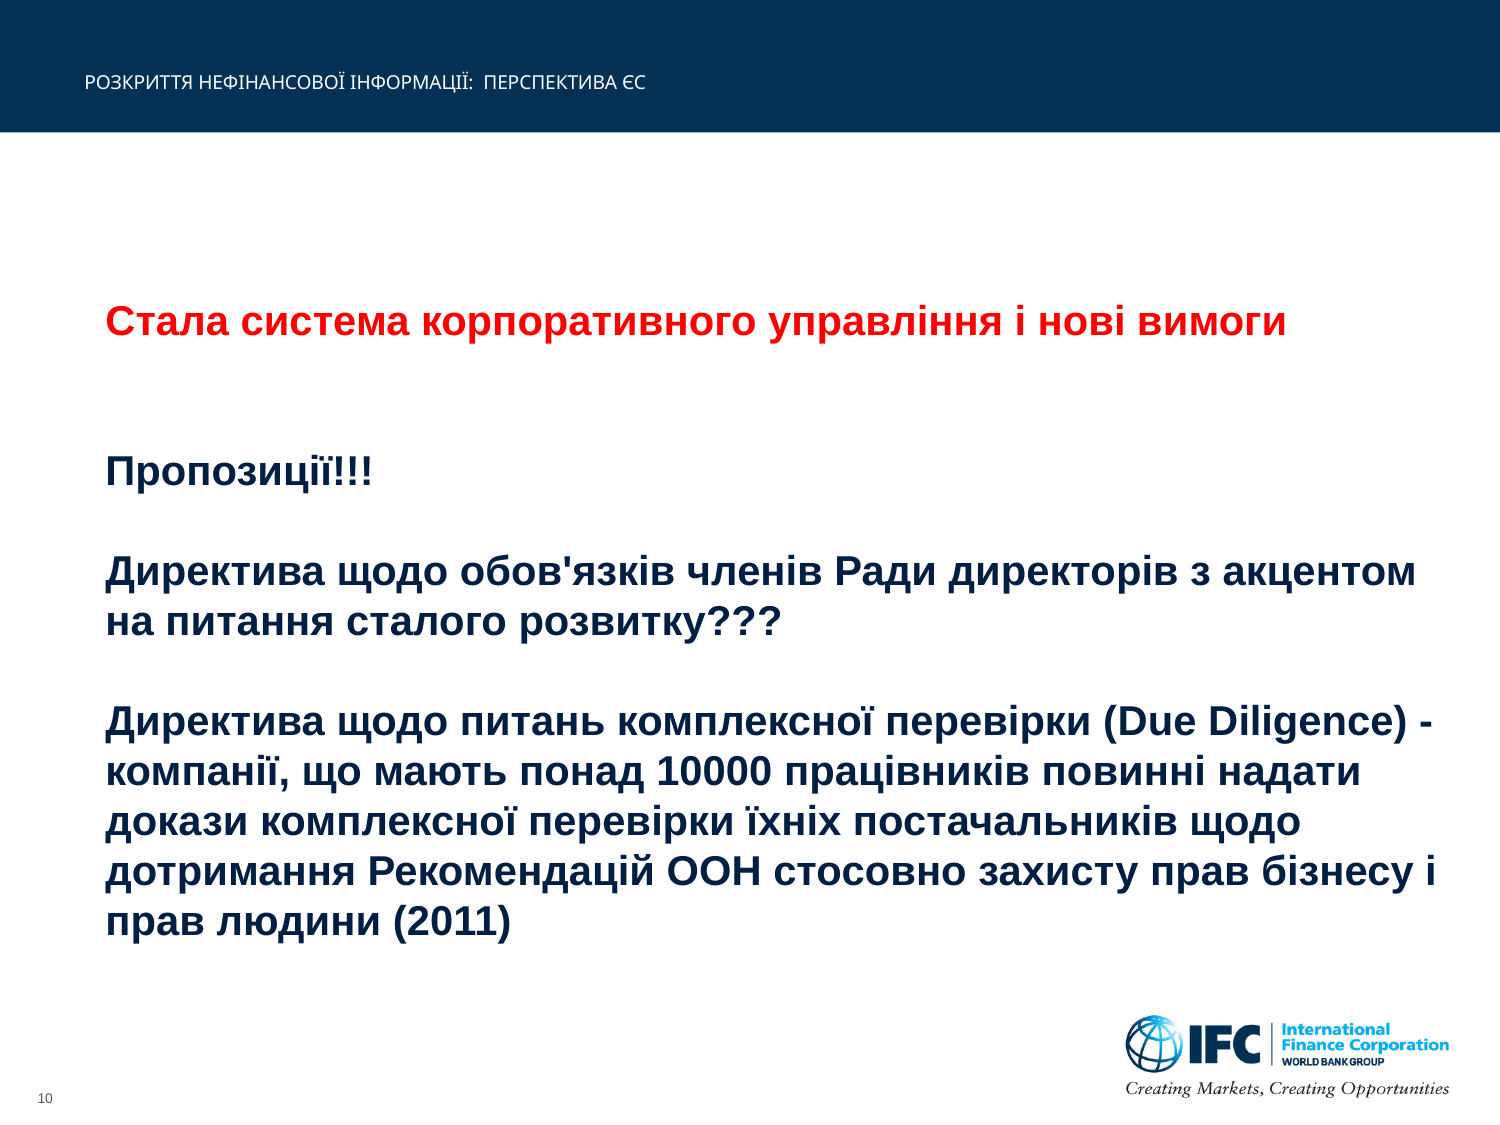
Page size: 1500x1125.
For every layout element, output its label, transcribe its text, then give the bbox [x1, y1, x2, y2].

picture [1143, 1026, 1152, 1033]
text_box Стала система корпоративного управління і нові вимоги Пропозиції!!! Директива щодо обов'язків членів Ради директорів з акцентом на питання сталого розвитку??? Директива щодо питань комплексної перевірки (Due Diligence) - компанії, що мають понад 10000 працівників повинні надати докази комплексної перевірки їхніх постачальників щодо дотримання Рекомендацій ООН стосовно захисту прав бізнесу і прав людини (2011) [90, 186, 1477, 952]
slide_number 10 [0, 1068, 91, 1125]
picture [1125, 1015, 1449, 1098]
title РОЗКРИТТЯ НЕФІНАНСОВОЇ ІНФОРМАЦІЇ: ПЕРСПЕКТИВА ЄС [84, 70, 1416, 140]
